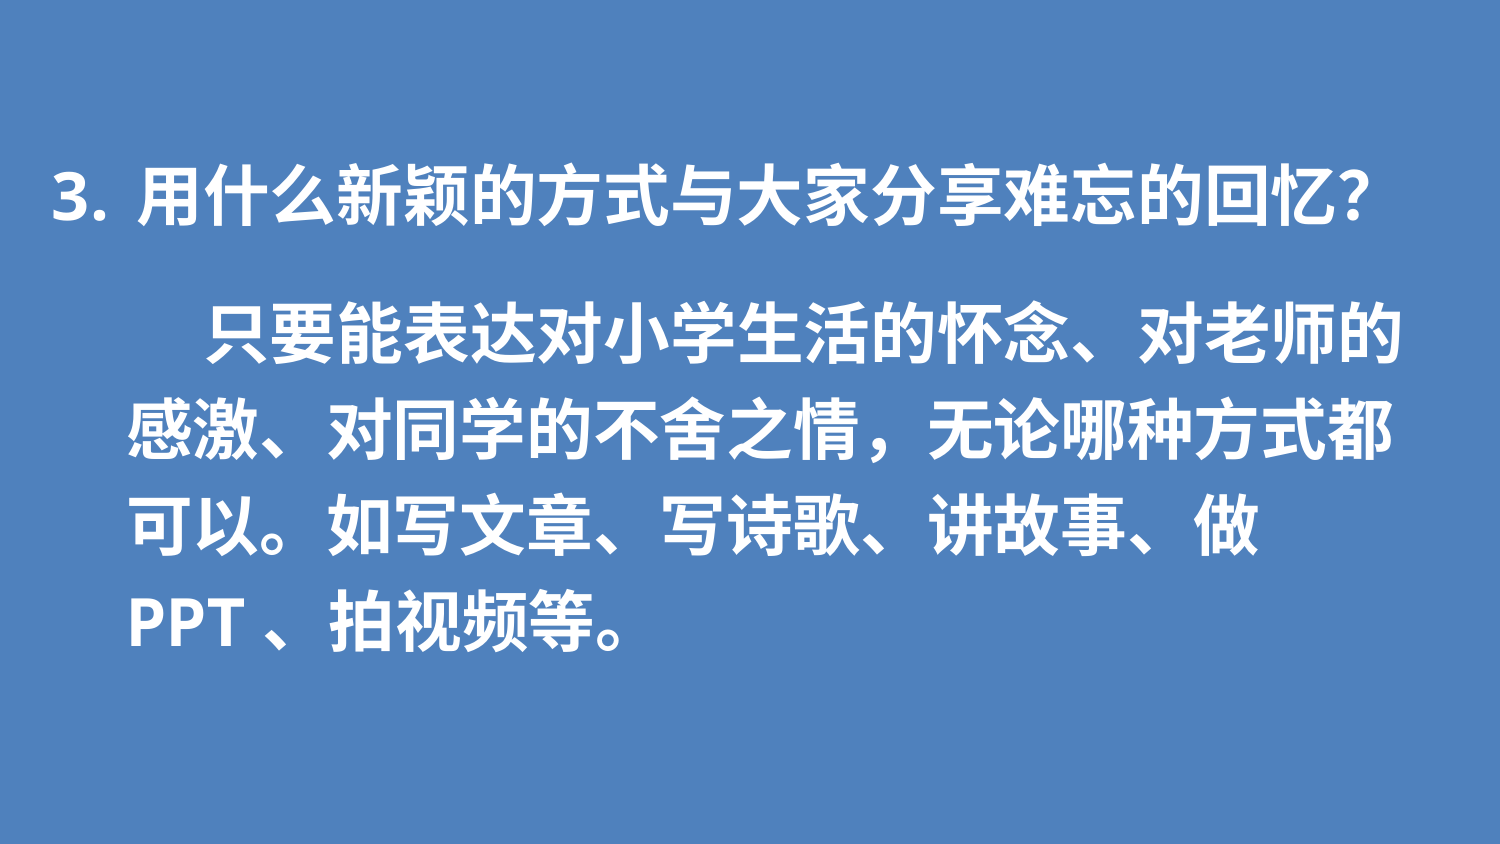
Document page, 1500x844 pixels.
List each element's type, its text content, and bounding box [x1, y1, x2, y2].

text_box 只要能表达对小学生活的怀念、对老师的感激、对同学的不舍之情，无论哪种方式都可以。如写文章、写诗歌、讲故事、做PPT、拍视频等。 [111, 268, 1425, 668]
text_box 用什么新颖的方式与大家分享难忘的回忆？ [37, 130, 1443, 241]
